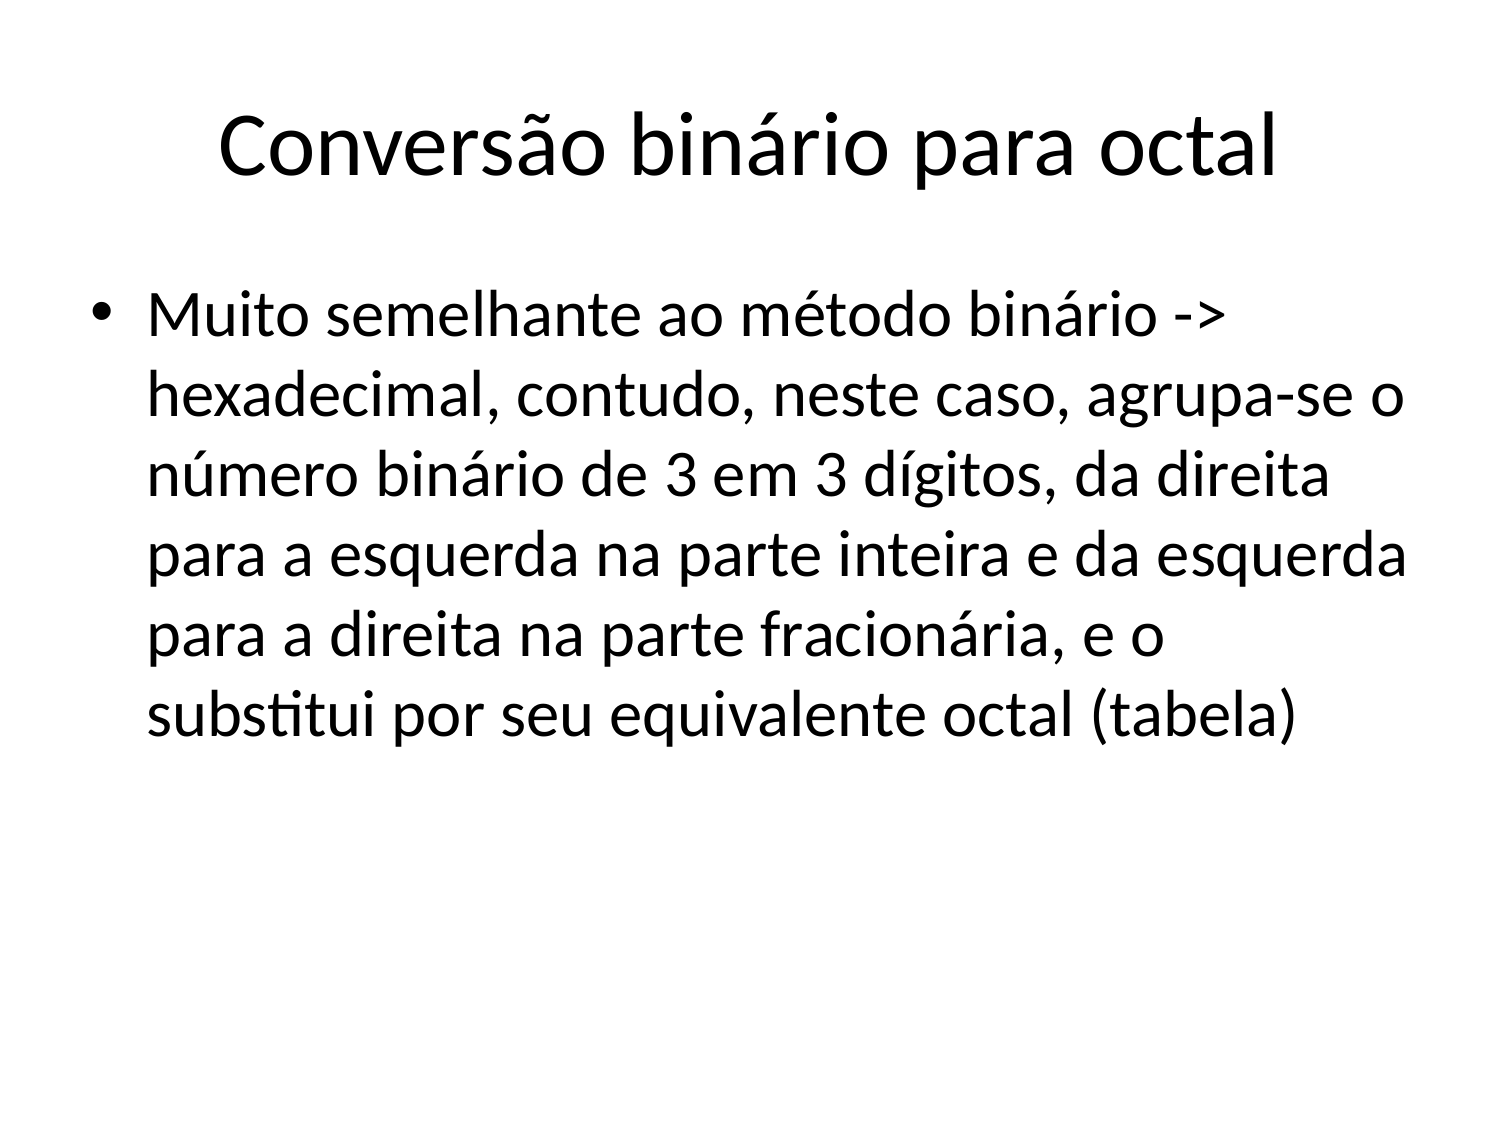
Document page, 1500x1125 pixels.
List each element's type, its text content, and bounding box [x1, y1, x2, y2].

title Conversão binário para octal [75, 45, 1425, 233]
list Muito semelhante ao método binário -> hexadecimal, contudo, neste caso, agrupa-se o número binário de 3 em 3 dígitos, da direita para a esquerda na parte inteira e da esquerda para a direita na parte fracionária, e o substitui por seu equivalente octal (tabela) [75, 262, 1425, 1005]
